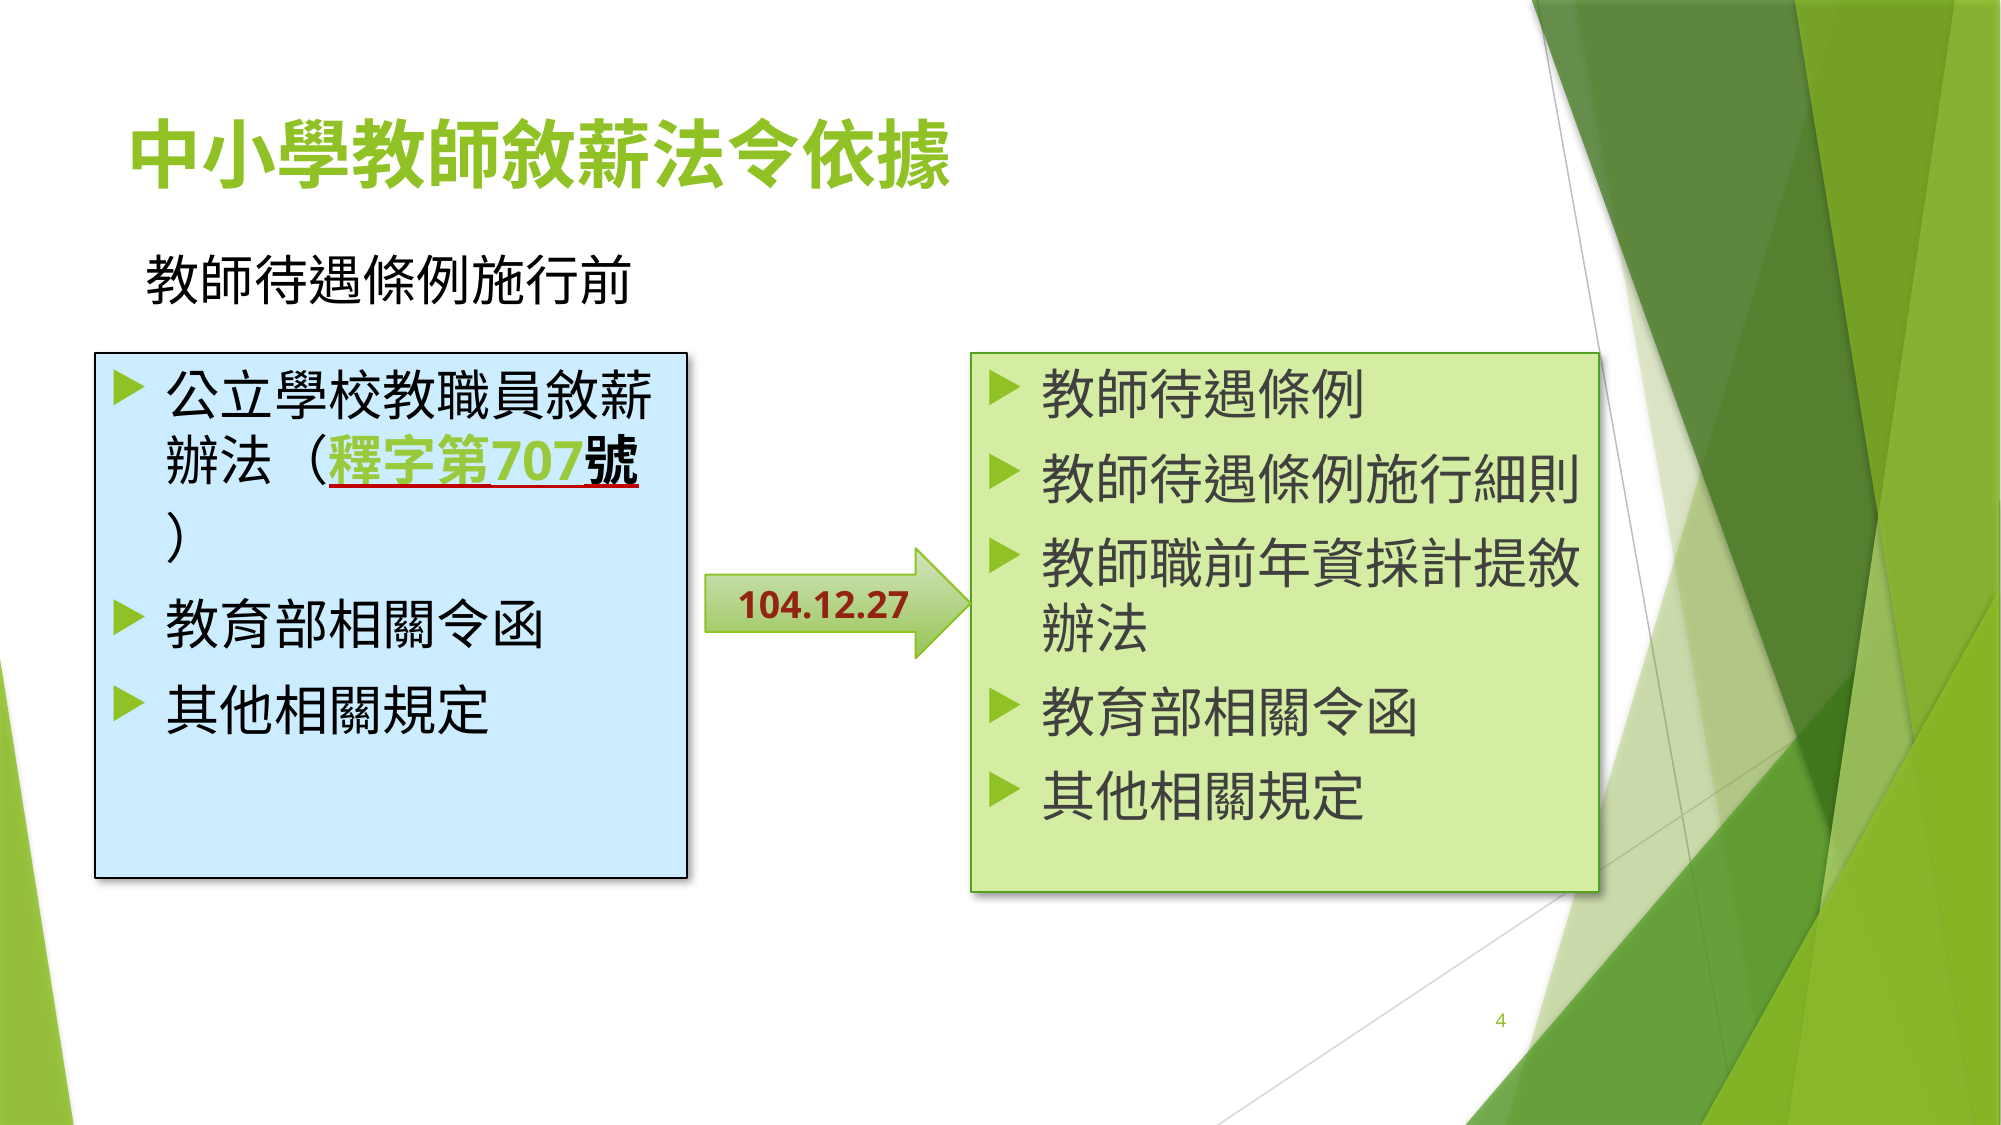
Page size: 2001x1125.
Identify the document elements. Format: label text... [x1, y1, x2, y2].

text_box 教師待遇條例施行前 [94, 238, 686, 319]
text_box 104.12.27 [704, 547, 972, 660]
list 公立學校教職員敘薪辦法（釋字第707號） 教育部相關令函 其他相關規定 [94, 352, 688, 879]
text_box 教師待遇條例 教師待遇條例施行細則 教師職前年資採計提敘辦法 教育部相關令函 其他相關規定 [970, 352, 1600, 893]
title 中小學教師敘薪法令依據 [111, 99, 1522, 218]
slide_number 4 [1409, 991, 1522, 1051]
